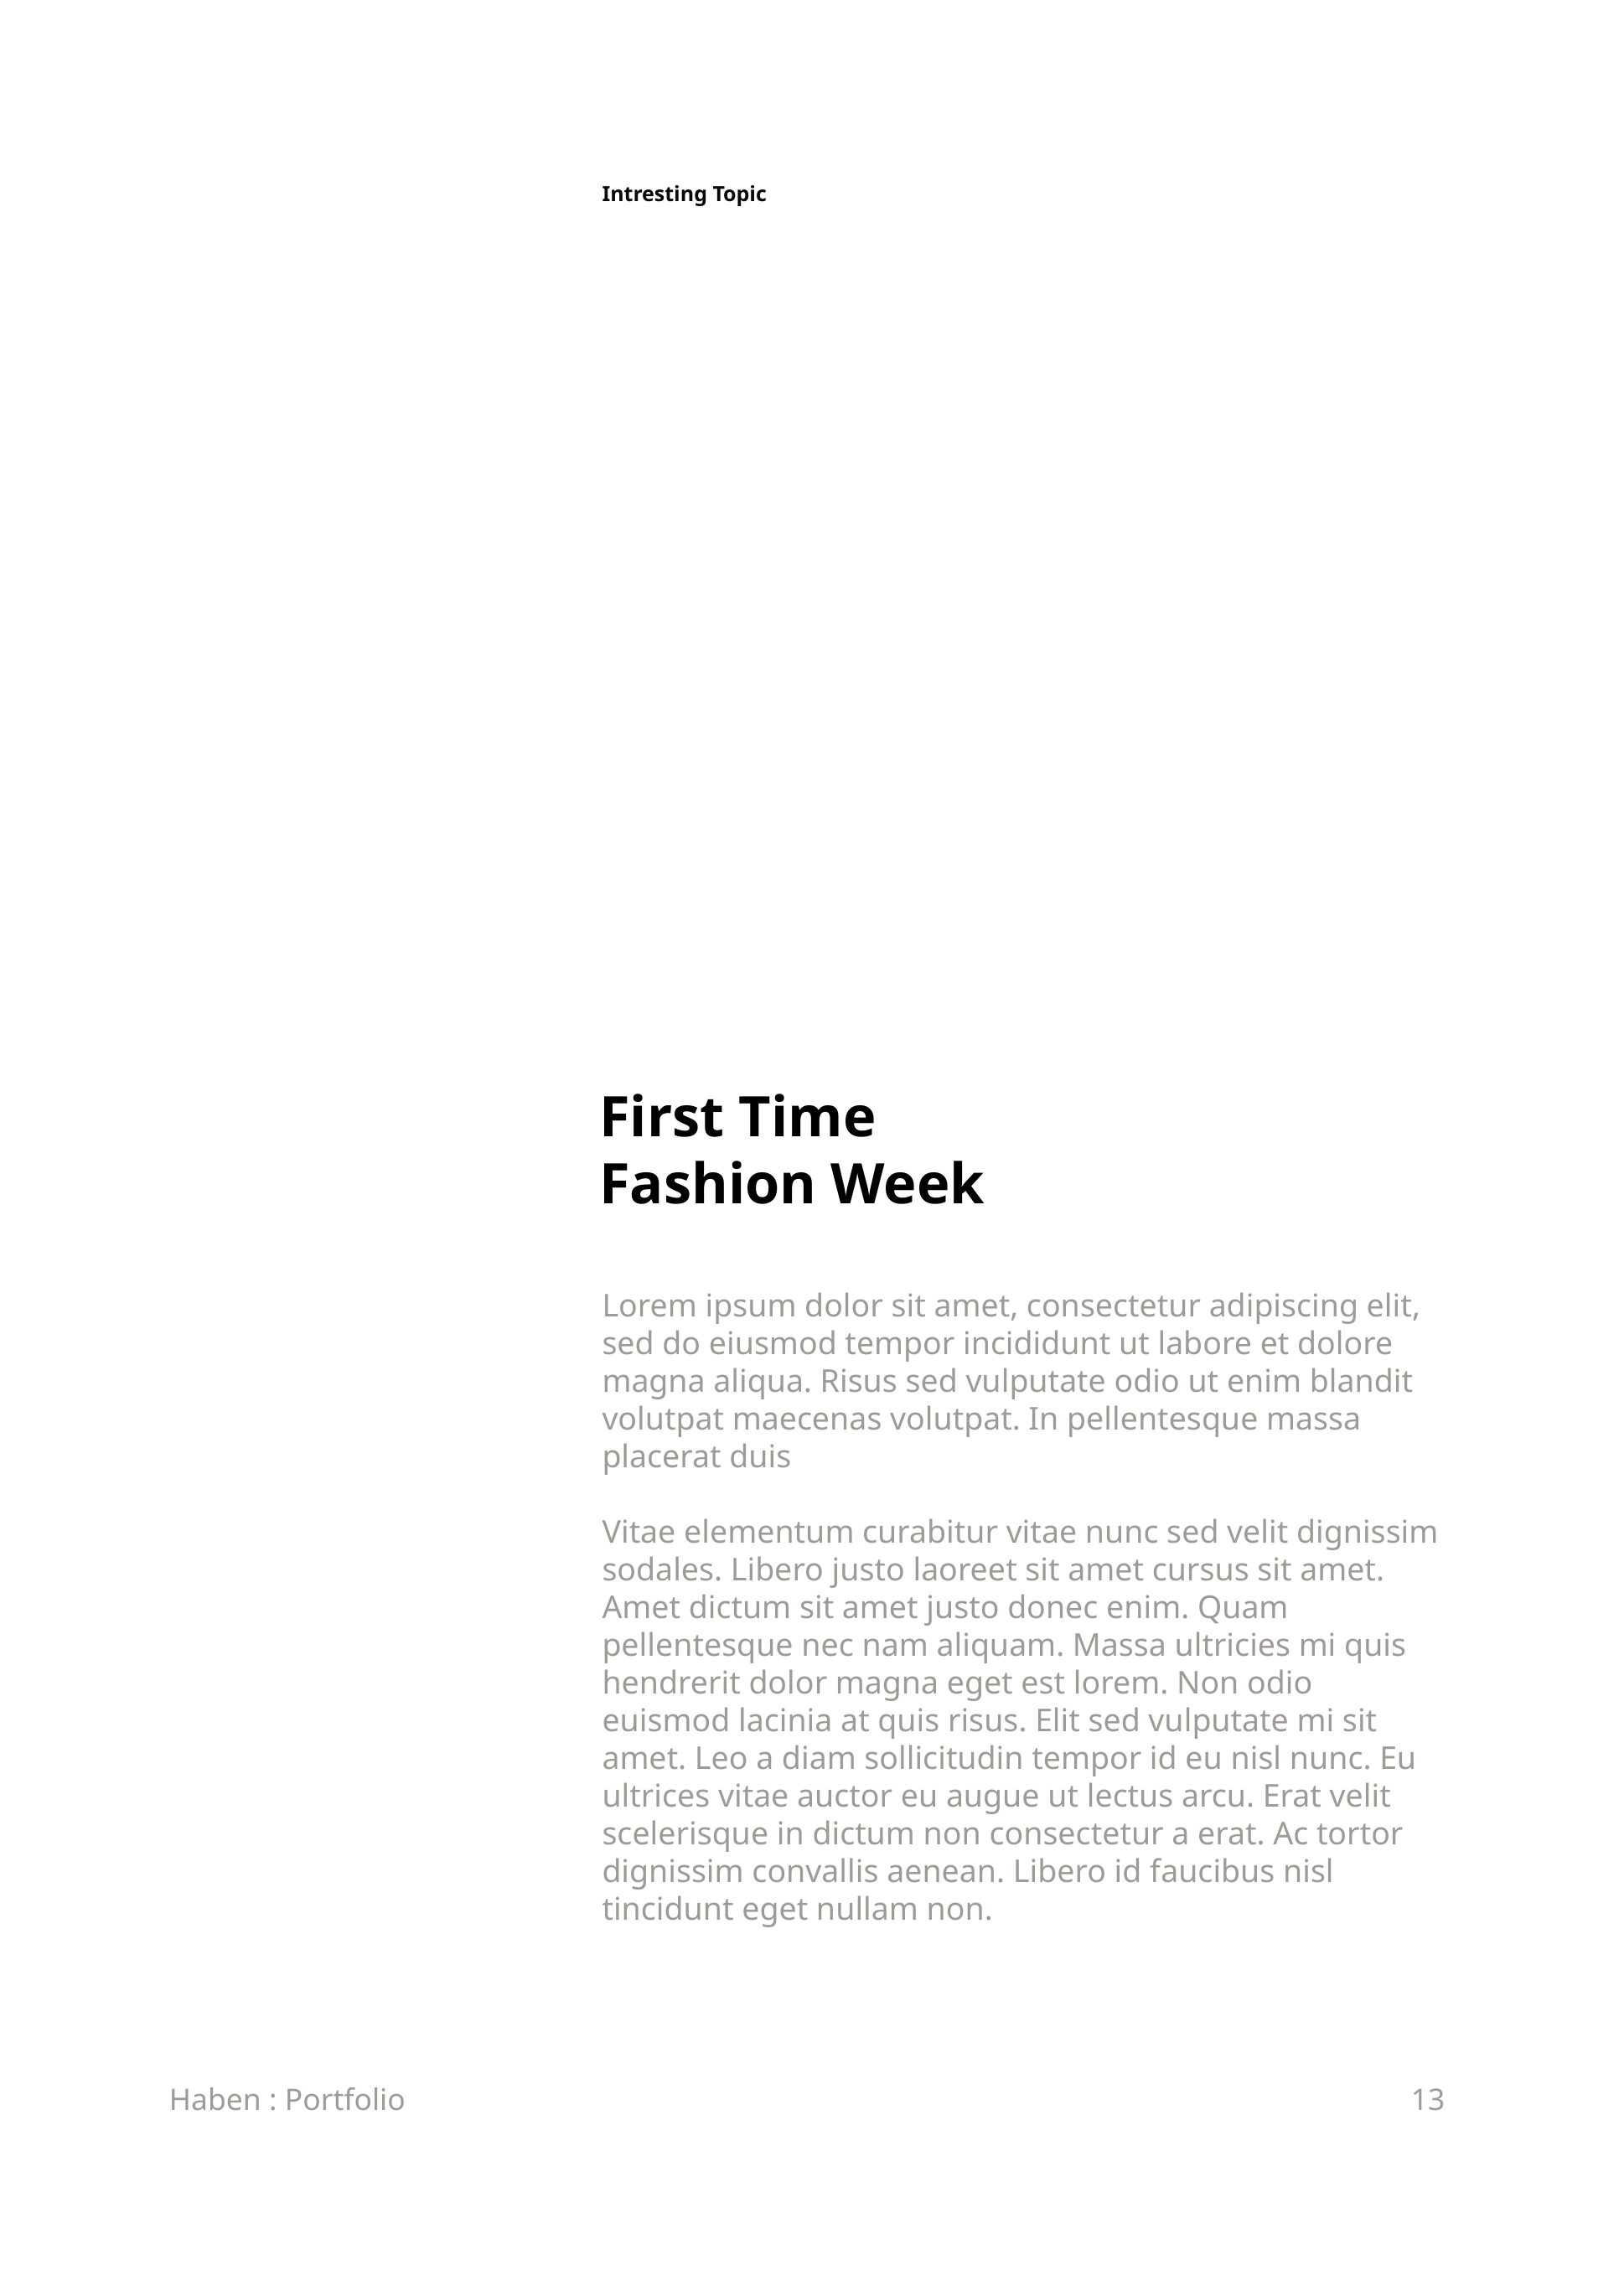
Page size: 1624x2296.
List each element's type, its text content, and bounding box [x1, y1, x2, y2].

text_box Lorem ipsum dolor sit amet, consectetur adipiscing elit, sed do eiusmod tempor incididunt ut labore et dolore magna aliqua. Risus sed vulputate odio ut enim blandit volutpat maecenas volutpat. In pellentesque massa placerat duis Vitae elementum curabitur vitae nunc sed velit dignissim sodales. Libero justo laoreet sit amet cursus sit amet. Amet dictum sit amet justo donec enim. Quam pellentesque nec nam aliquam. Massa ultricies mi quis hendrerit dolor magna eget est lorem. Non odio euismod lacinia at quis risus. Elit sed vulputate mi sit amet. Leo a diam sollicitudin tempor id eu nisl nunc. Eu ultrices vitae auctor eu augue ut lectus arcu. Erat velit scelerisque in dictum non consectetur a erat. Ac tortor dignissim convallis aenean. Libero id faucibus nisl tincidunt eget nullam non. [598, 1282, 1449, 1930]
text_box 13 [1408, 2077, 1449, 2120]
text_box First Time Fashion Week [596, 1077, 1024, 1218]
text_box Intresting Topic [598, 171, 775, 209]
text_box Haben : Portfolio [165, 2077, 410, 2120]
